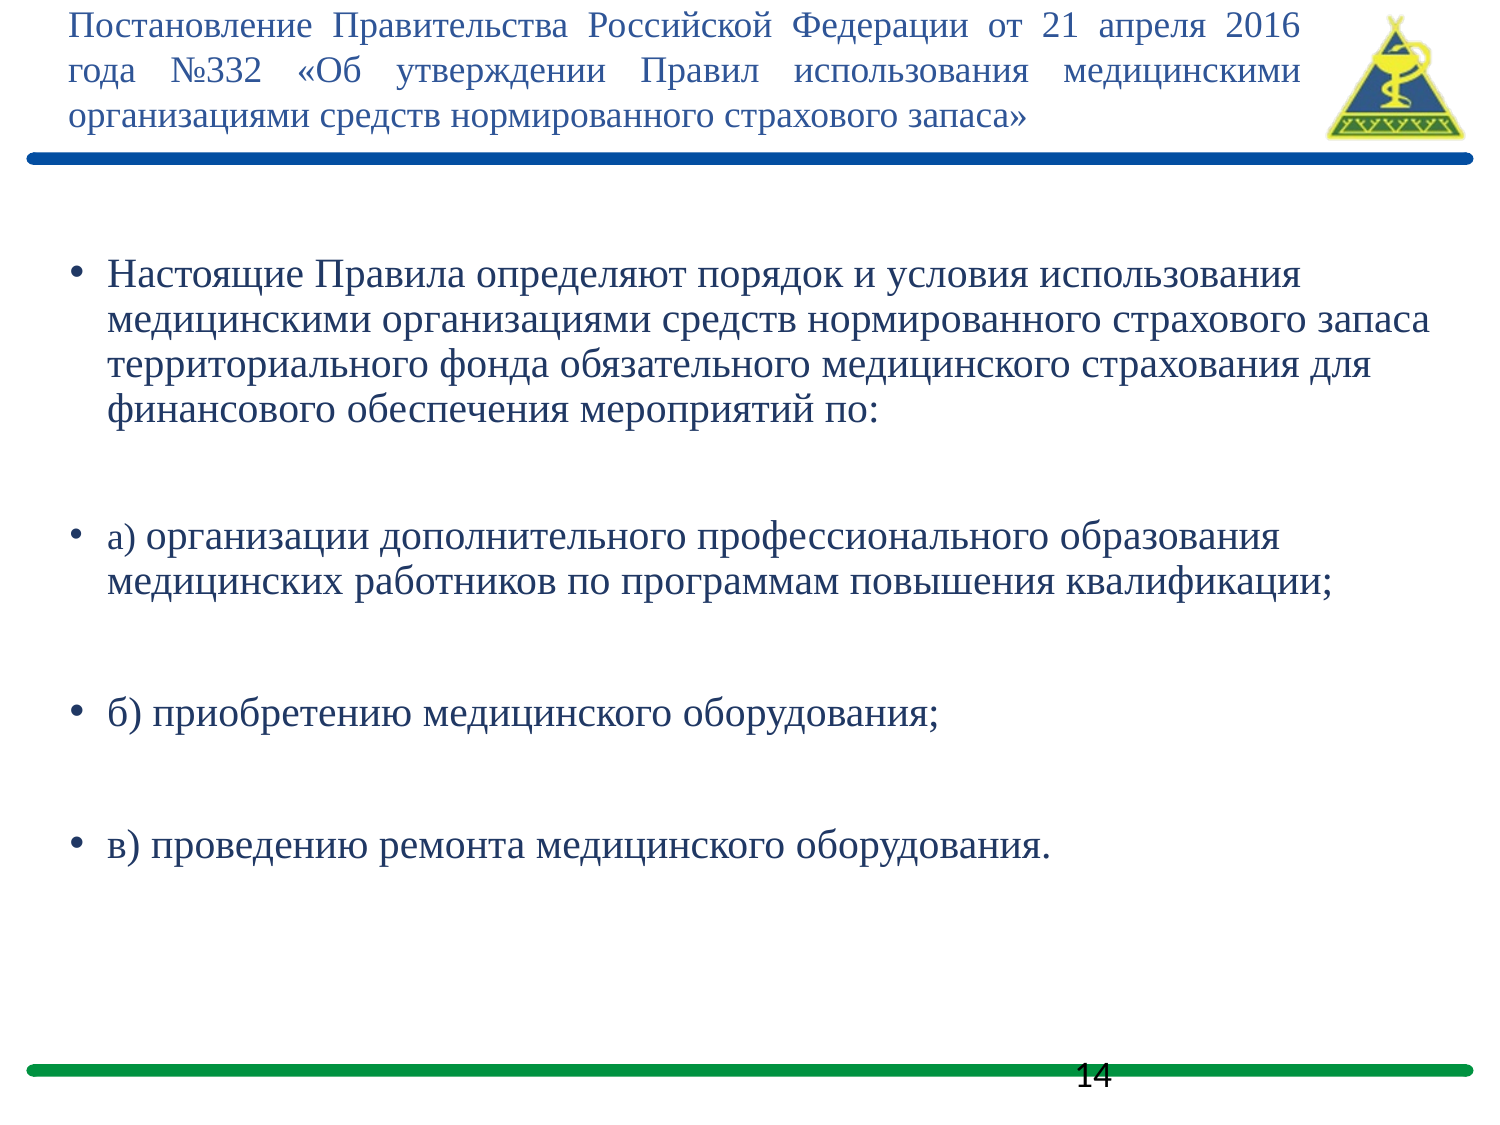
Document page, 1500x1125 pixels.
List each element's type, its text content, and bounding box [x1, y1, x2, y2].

list Настоящие Правила определяют порядок и условия использования медицинскими организациями средств нормированного страхового запаса территориального фонда обязательного медицинского страхования для финансового обеспечения мероприятий по: а) организации дополнительного профессионального образования медицинских работников по программам повышения квалификации; б) приобретению медицинского оборудования; в) проведению ремонта медицинского оборудования. [54, 172, 1459, 1012]
title Постановление Правительства Российской Федерации от 21 апреля 2016 года №332 «Об утверждении Правил использования медицинскими организациями средств нормированного страхового запаса» [53, 0, 1317, 143]
slide_number 14 [1059, 1042, 1397, 1103]
picture [1323, 14, 1466, 143]
